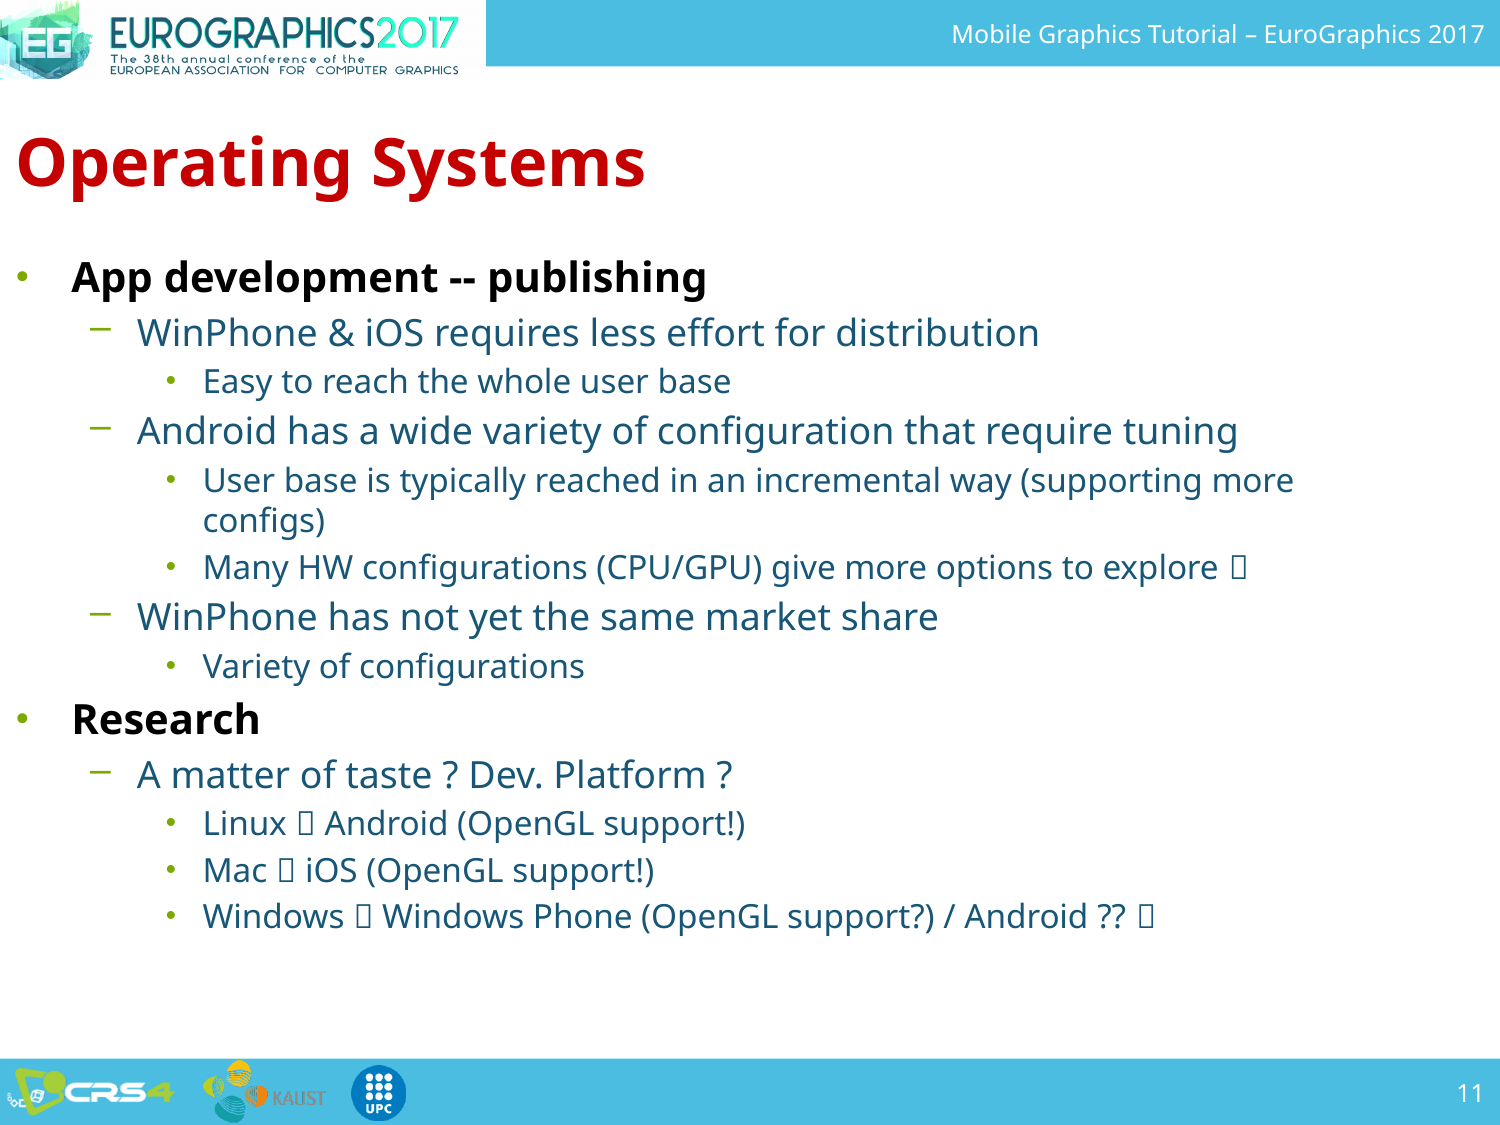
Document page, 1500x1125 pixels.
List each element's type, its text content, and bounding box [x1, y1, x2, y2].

title Operating Systems [0, 77, 1442, 241]
picture [1, 1064, 180, 1119]
picture [0, 0, 486, 77]
picture [203, 1060, 326, 1123]
picture [351, 1065, 406, 1121]
list App development -- publishing WinPhone & iOS requires less effort for distribution Easy to reach the whole user base Android has a wide variety of configuration that require tuning User base is typically reached in an incremental way (supporting more configs) Many HW configurations (CPU/GPU) give more options to explore  WinPhone has not yet the same market share Variety of configurations Research A matter of taste ? Dev. Platform ? Linux  Android (OpenGL support!) Mac  iOS (OpenGL support!) Windows  Windows Phone (OpenGL support?) / Android ??  [0, 243, 1442, 1047]
slide_number 11 [1187, 1070, 1500, 1109]
